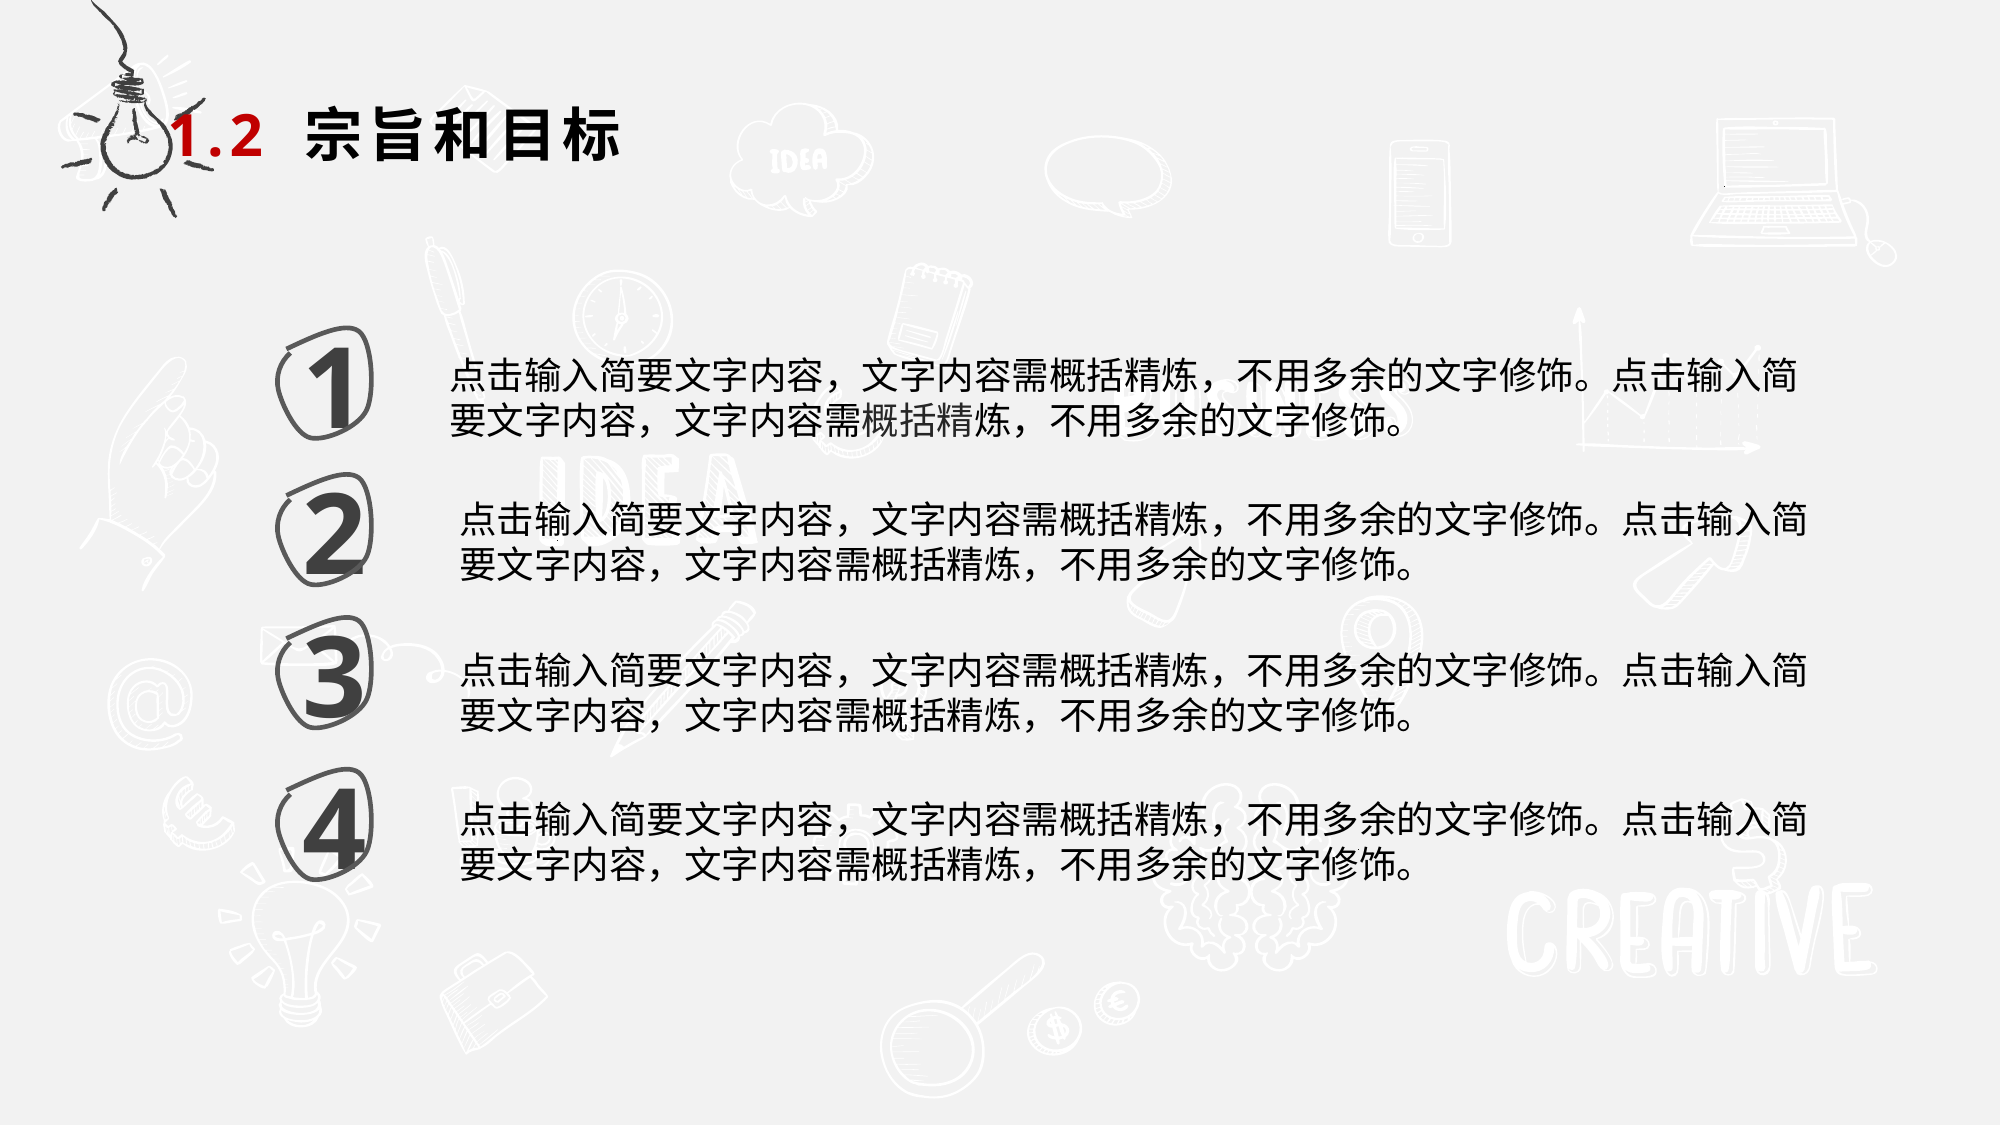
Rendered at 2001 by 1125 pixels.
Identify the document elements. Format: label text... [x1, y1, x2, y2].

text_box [277, 598, 380, 749]
text_box 1.2 宗旨和目标 [152, 91, 656, 176]
text_box 点击输入简要文字内容，文字内容需概括精炼，不用多余的文字修饰。点击输入简要文字内容，文字内容需概括精炼，不用多余的文字修饰。 [444, 788, 1839, 894]
text_box 点击输入简要文字内容，文字内容需概括精炼，不用多余的文字修饰。点击输入简要文字内容，文字内容需概括精炼，不用多余的文字修饰。 [444, 488, 1839, 594]
text_box 点击输入简要文字内容，文字内容需概括精炼，不用多余的文字修饰。点击输入简要文字内容，文字内容需概括精炼，不用多余的文字修饰。 [434, 344, 1829, 449]
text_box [277, 749, 380, 902]
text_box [277, 308, 380, 454]
text_box 点击输入简要文字内容，文字内容需概括精炼，不用多余的文字修饰。点击输入简要文字内容，文字内容需概括精炼，不用多余的文字修饰。 [444, 639, 1839, 745]
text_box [277, 454, 380, 598]
